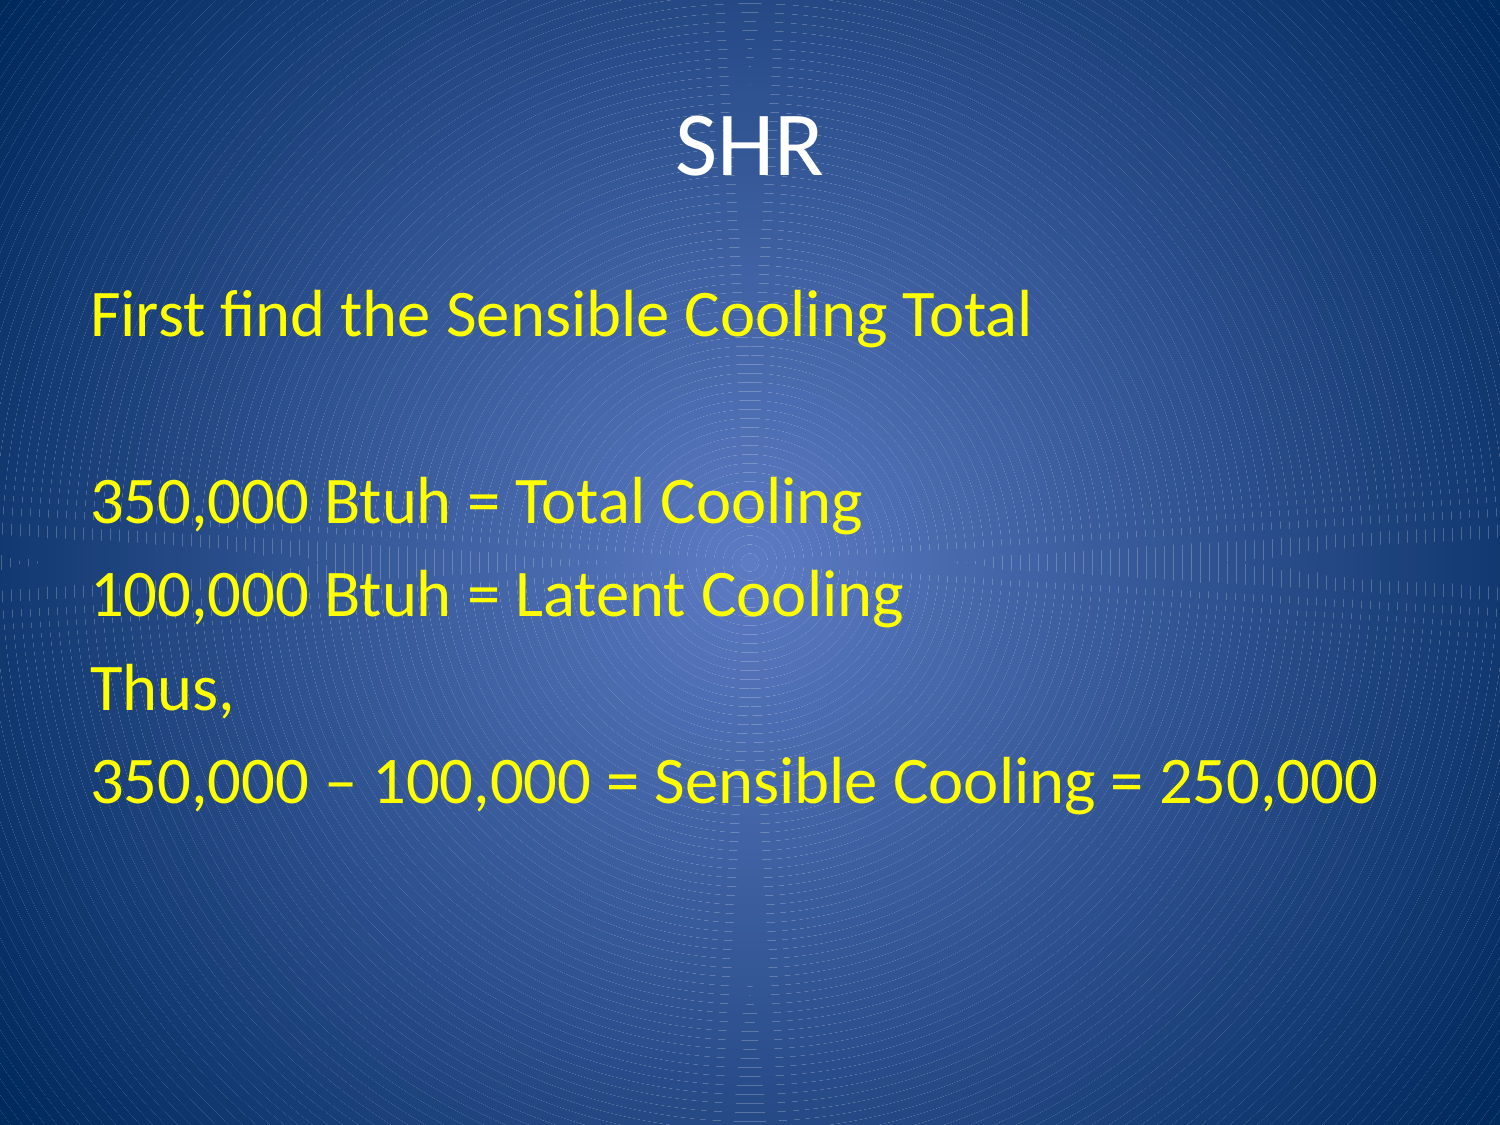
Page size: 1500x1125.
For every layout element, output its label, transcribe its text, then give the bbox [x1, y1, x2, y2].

title SHR [75, 45, 1425, 233]
list First find the Sensible Cooling Total 350,000 Btuh = Total Cooling 100,000 Btuh = Latent Cooling Thus, 350,000 – 100,000 = Sensible Cooling = 250,000 [75, 262, 1425, 1005]
